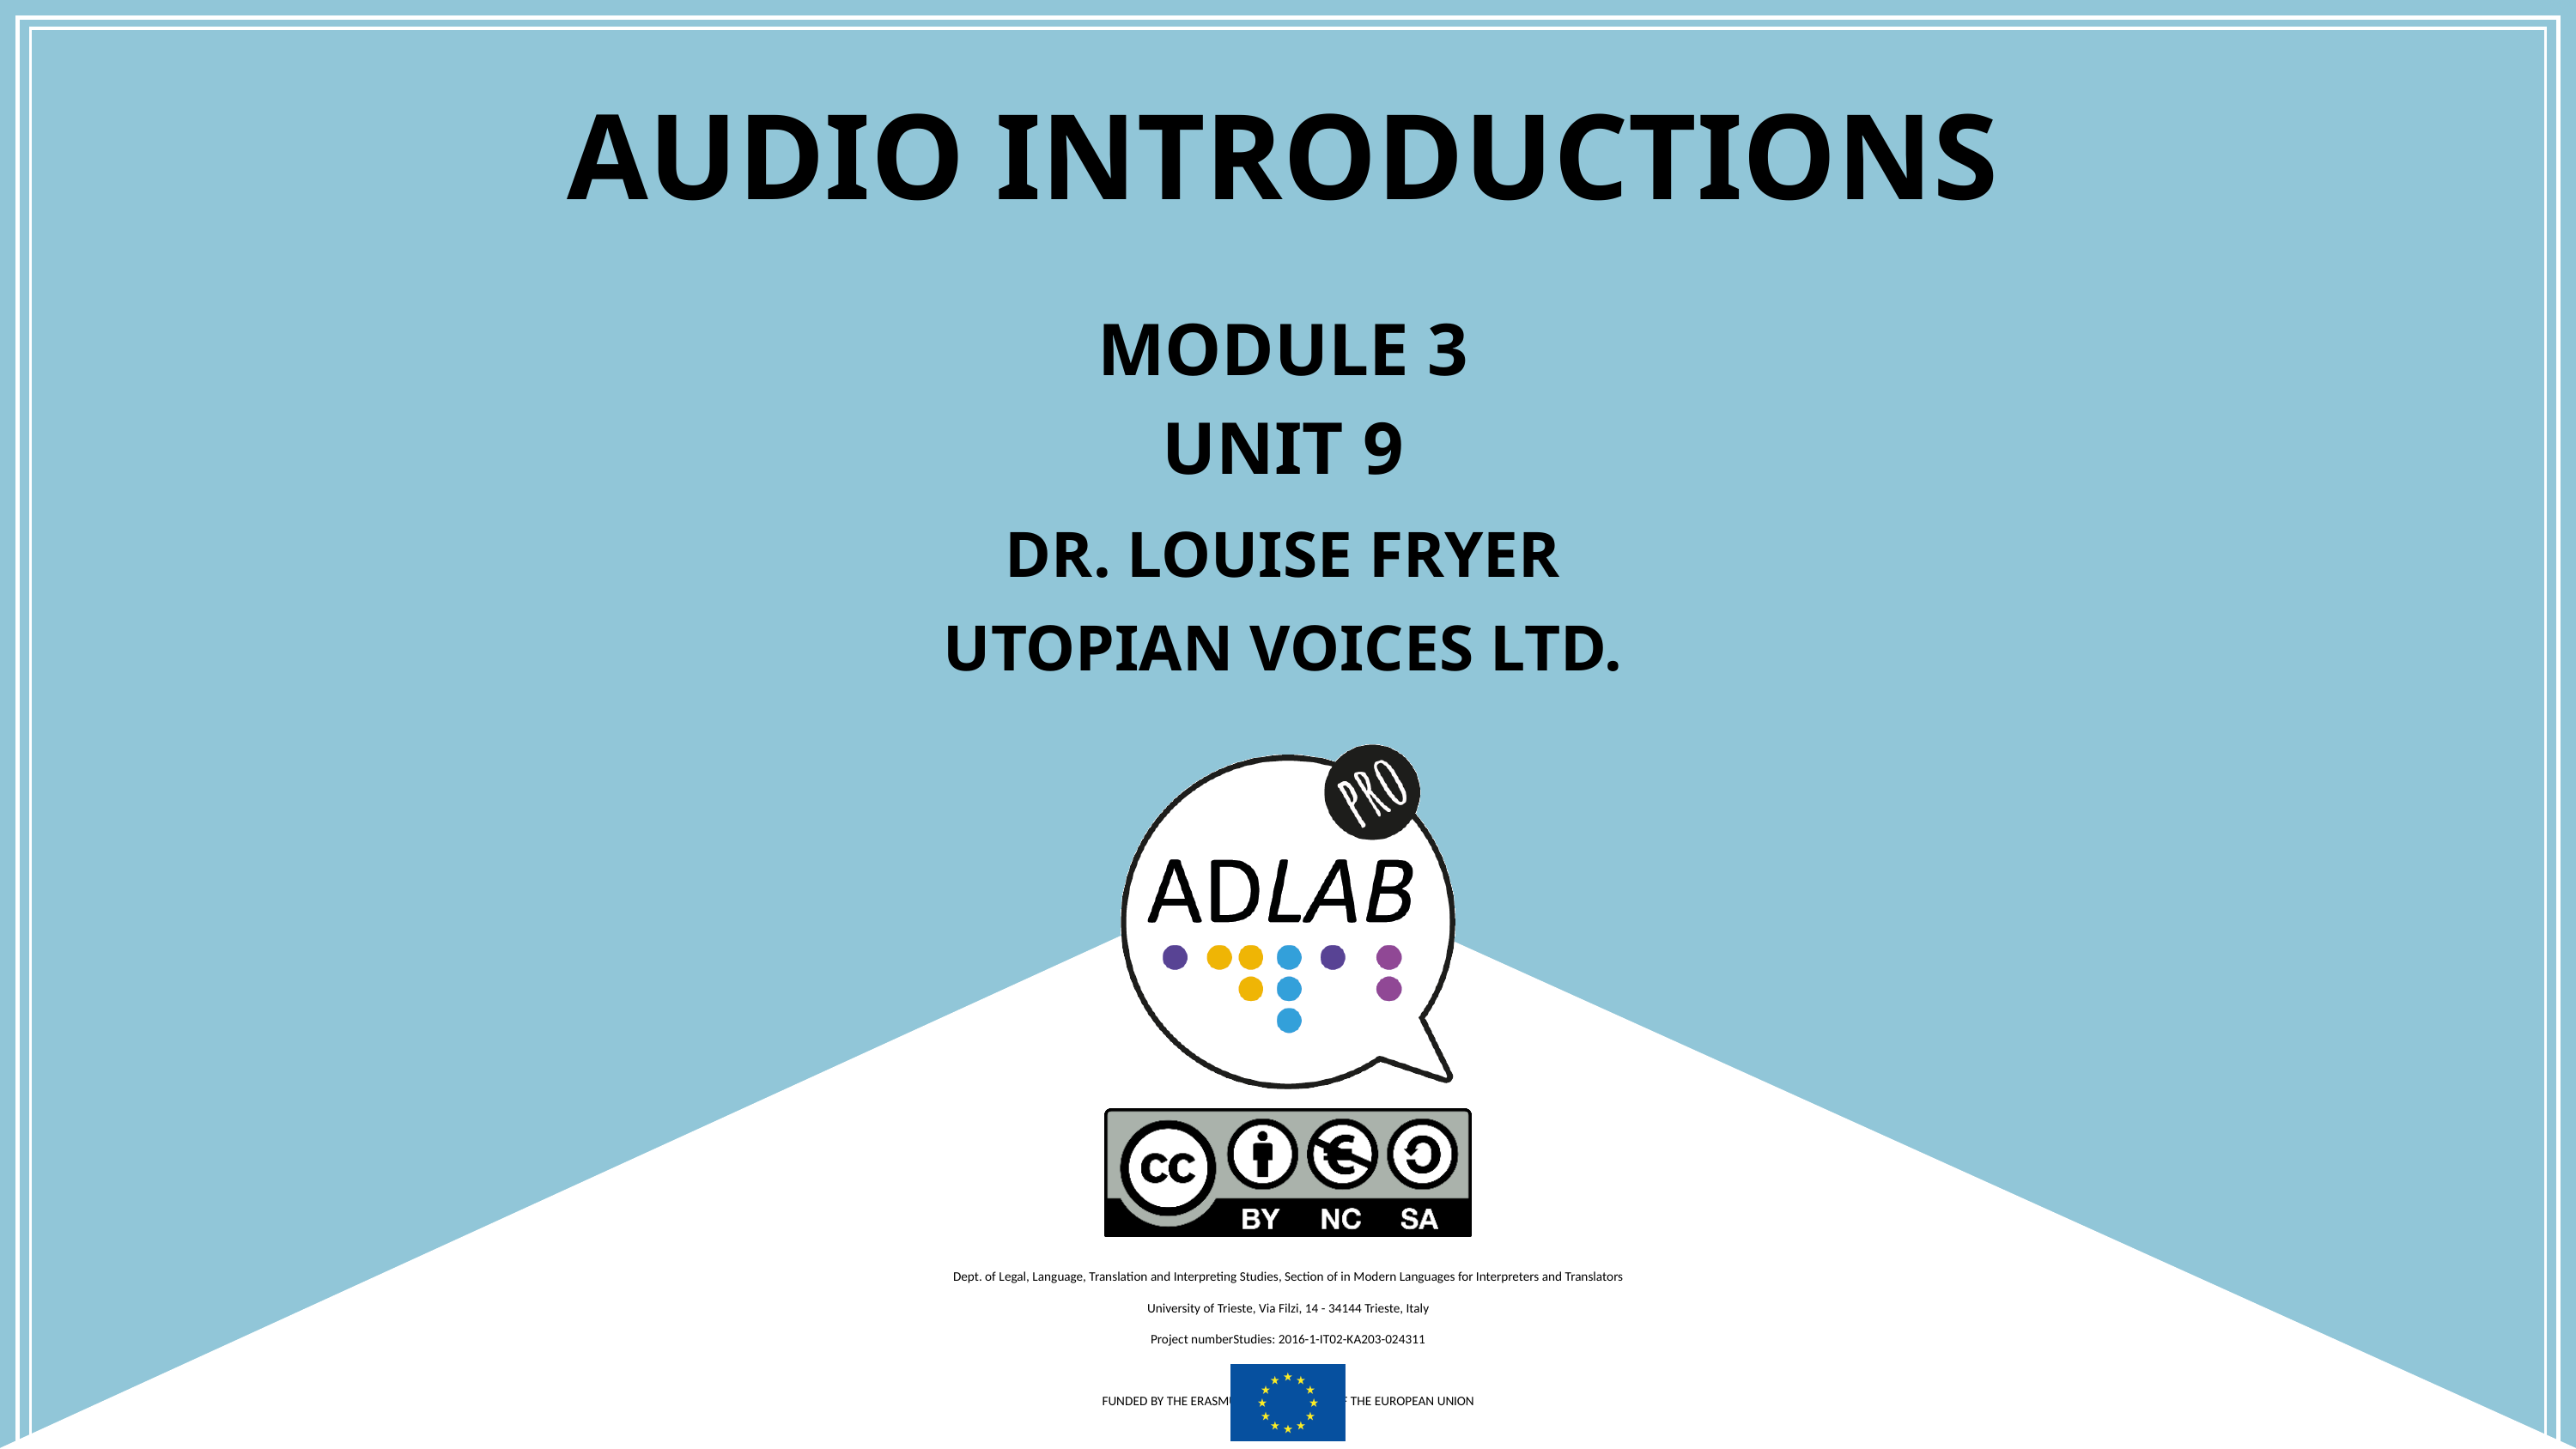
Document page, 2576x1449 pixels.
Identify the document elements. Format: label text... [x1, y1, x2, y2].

title Audio introductions [144, 91, 2422, 252]
text_box Utopian Voices Ltd. [492, 610, 2074, 688]
picture [1230, 1364, 1346, 1441]
list Module 3 Unit 9 [492, 306, 2074, 504]
picture [1111, 736, 1465, 1089]
list Dr. Louise Fryer [492, 517, 2074, 596]
picture [1104, 1108, 1472, 1237]
